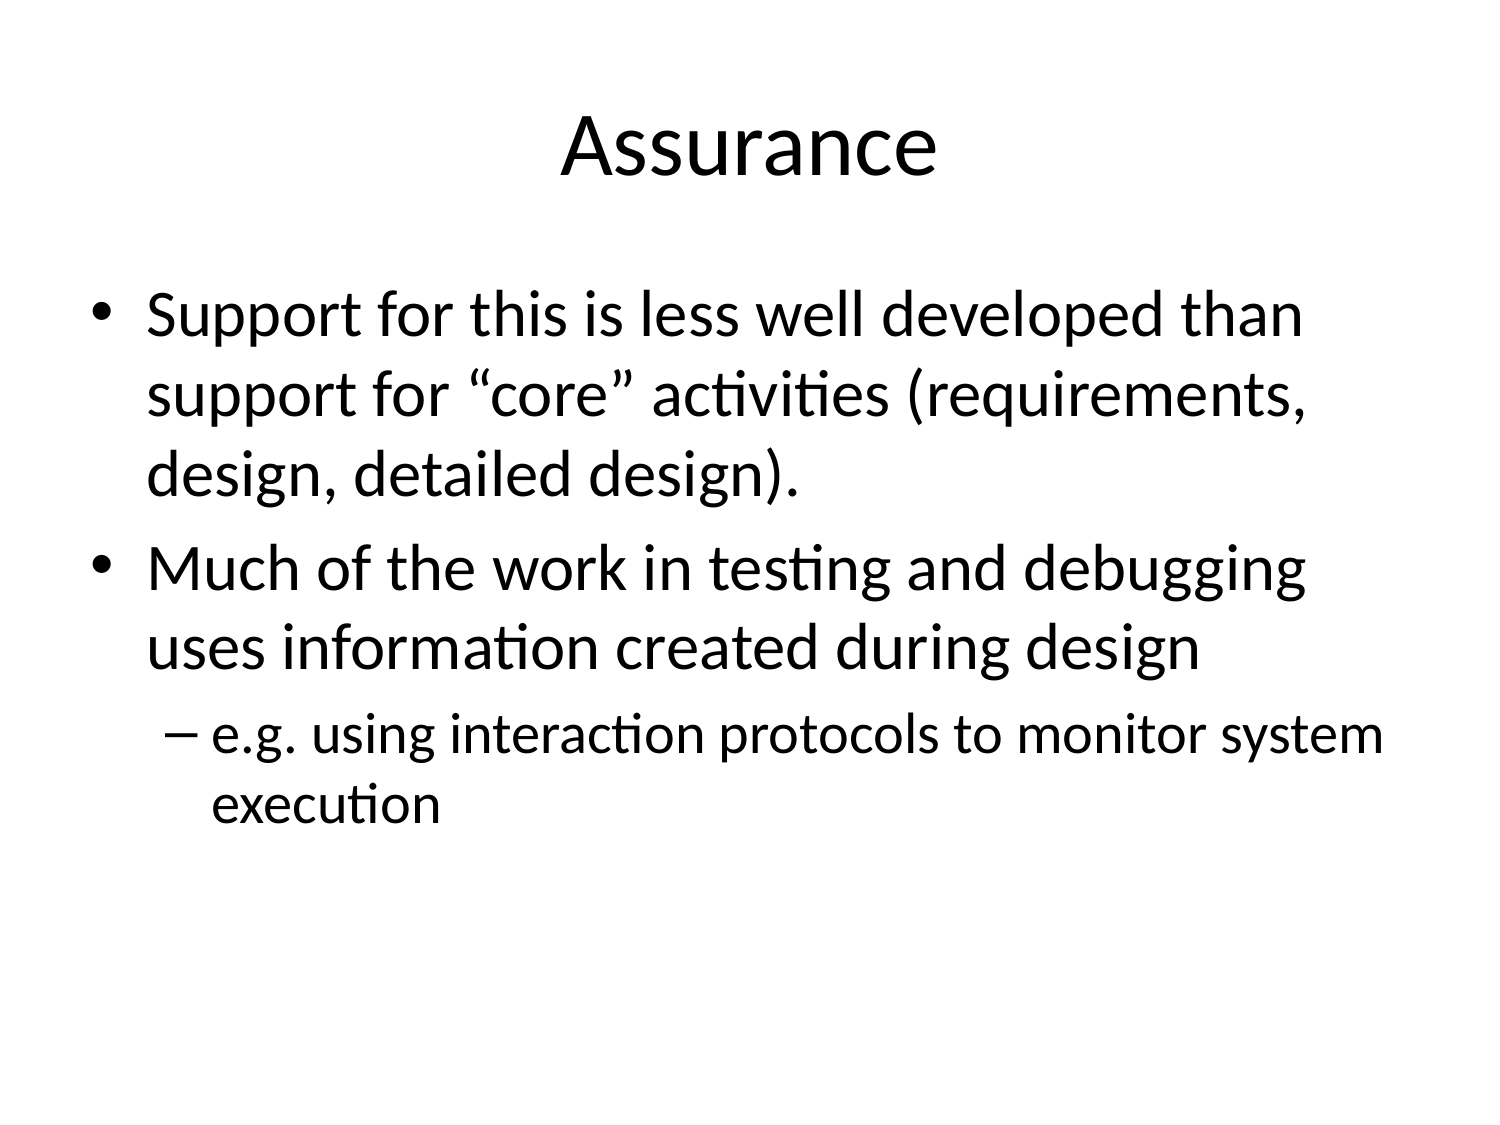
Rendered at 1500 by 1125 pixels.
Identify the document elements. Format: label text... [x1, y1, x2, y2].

list Support for this is less well developed than support for “core” activities (requirements, design, detailed design). Much of the work in testing and debugging uses information created during design e.g. using interaction protocols to monitor system execution [75, 262, 1425, 1005]
title Assurance [75, 45, 1425, 233]
